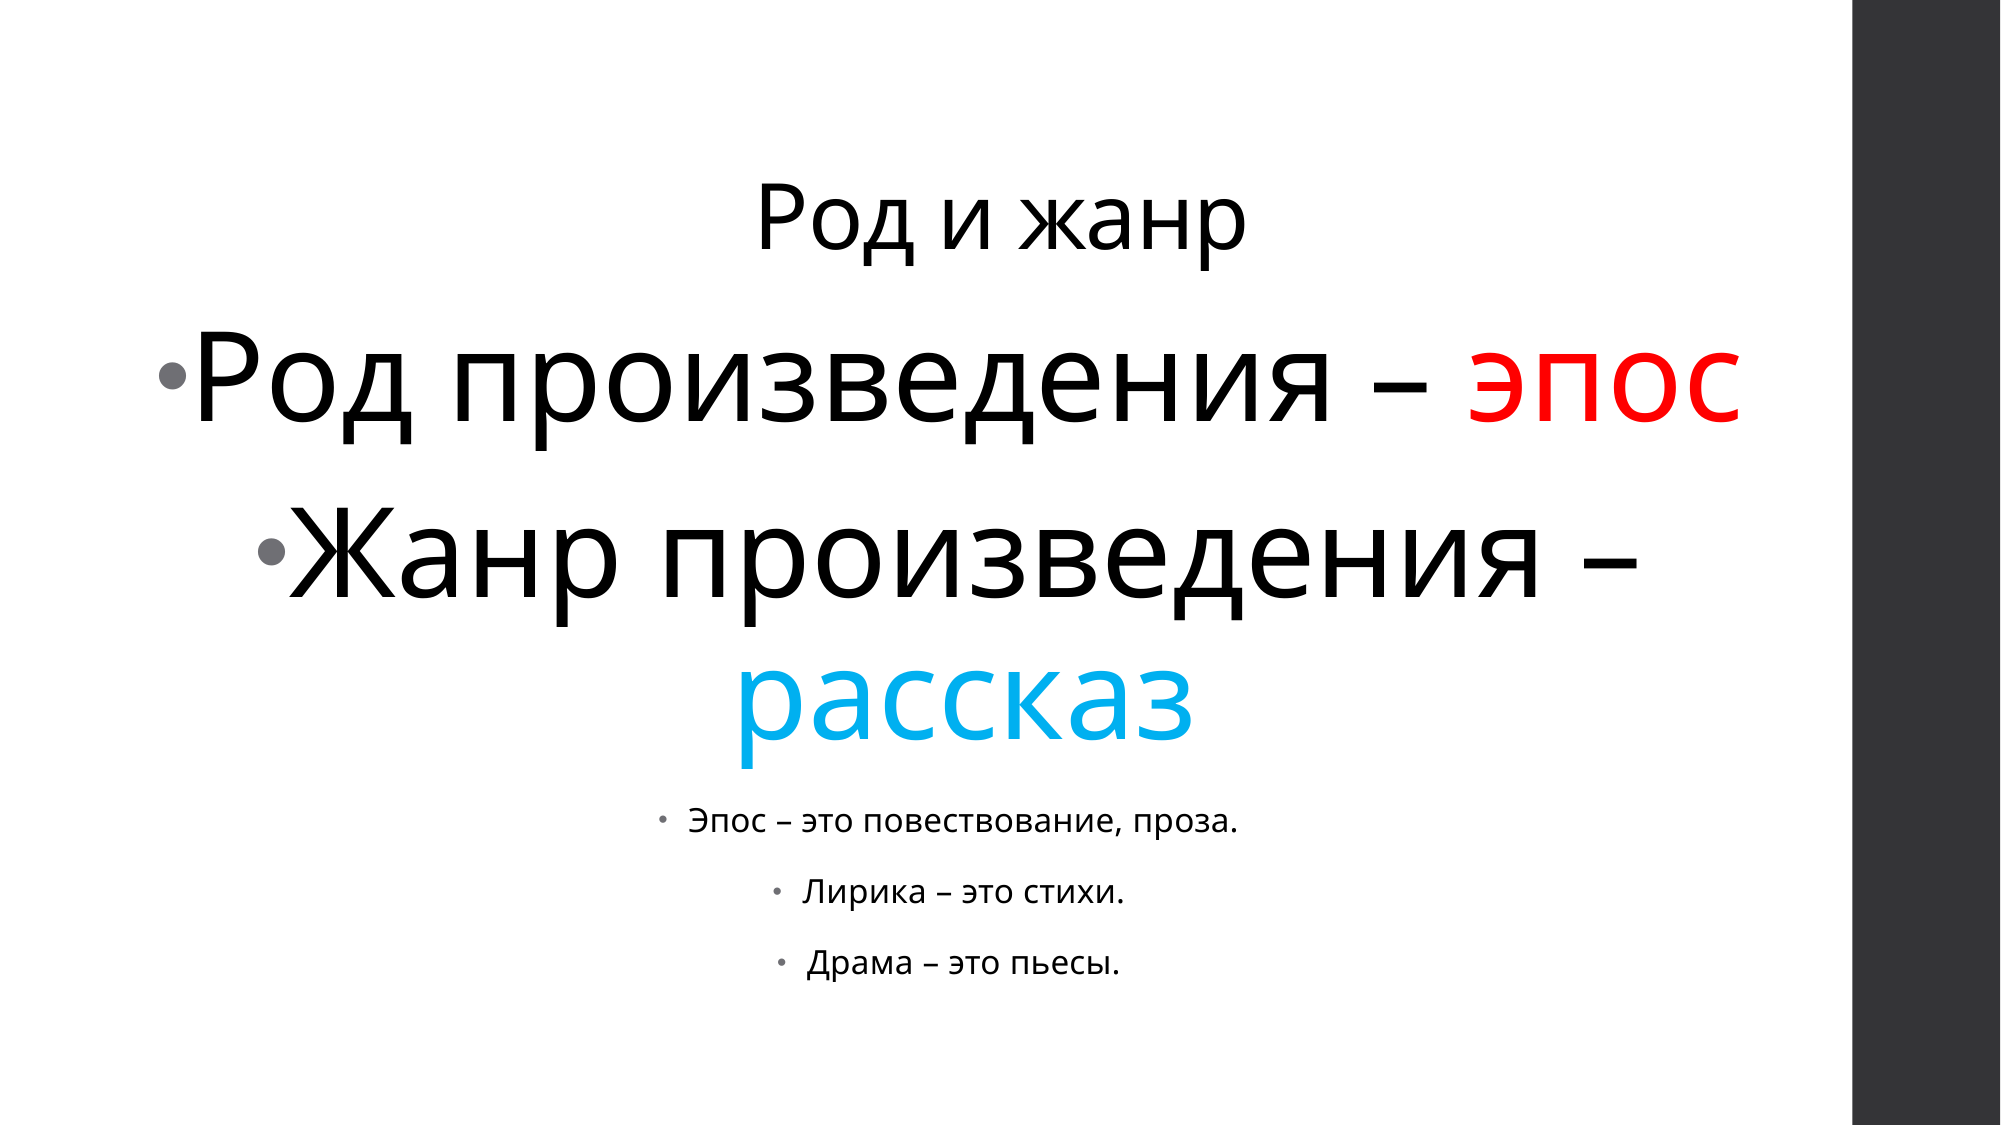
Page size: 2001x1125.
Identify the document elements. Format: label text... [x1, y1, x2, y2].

list Род произведения – эпос Жанр произведения – рассказ Эпос – это повествование, проза. Лирика – это стихи. Драма – это пьесы. [82, 299, 1816, 1052]
title Род и жанр [206, 60, 1797, 278]
